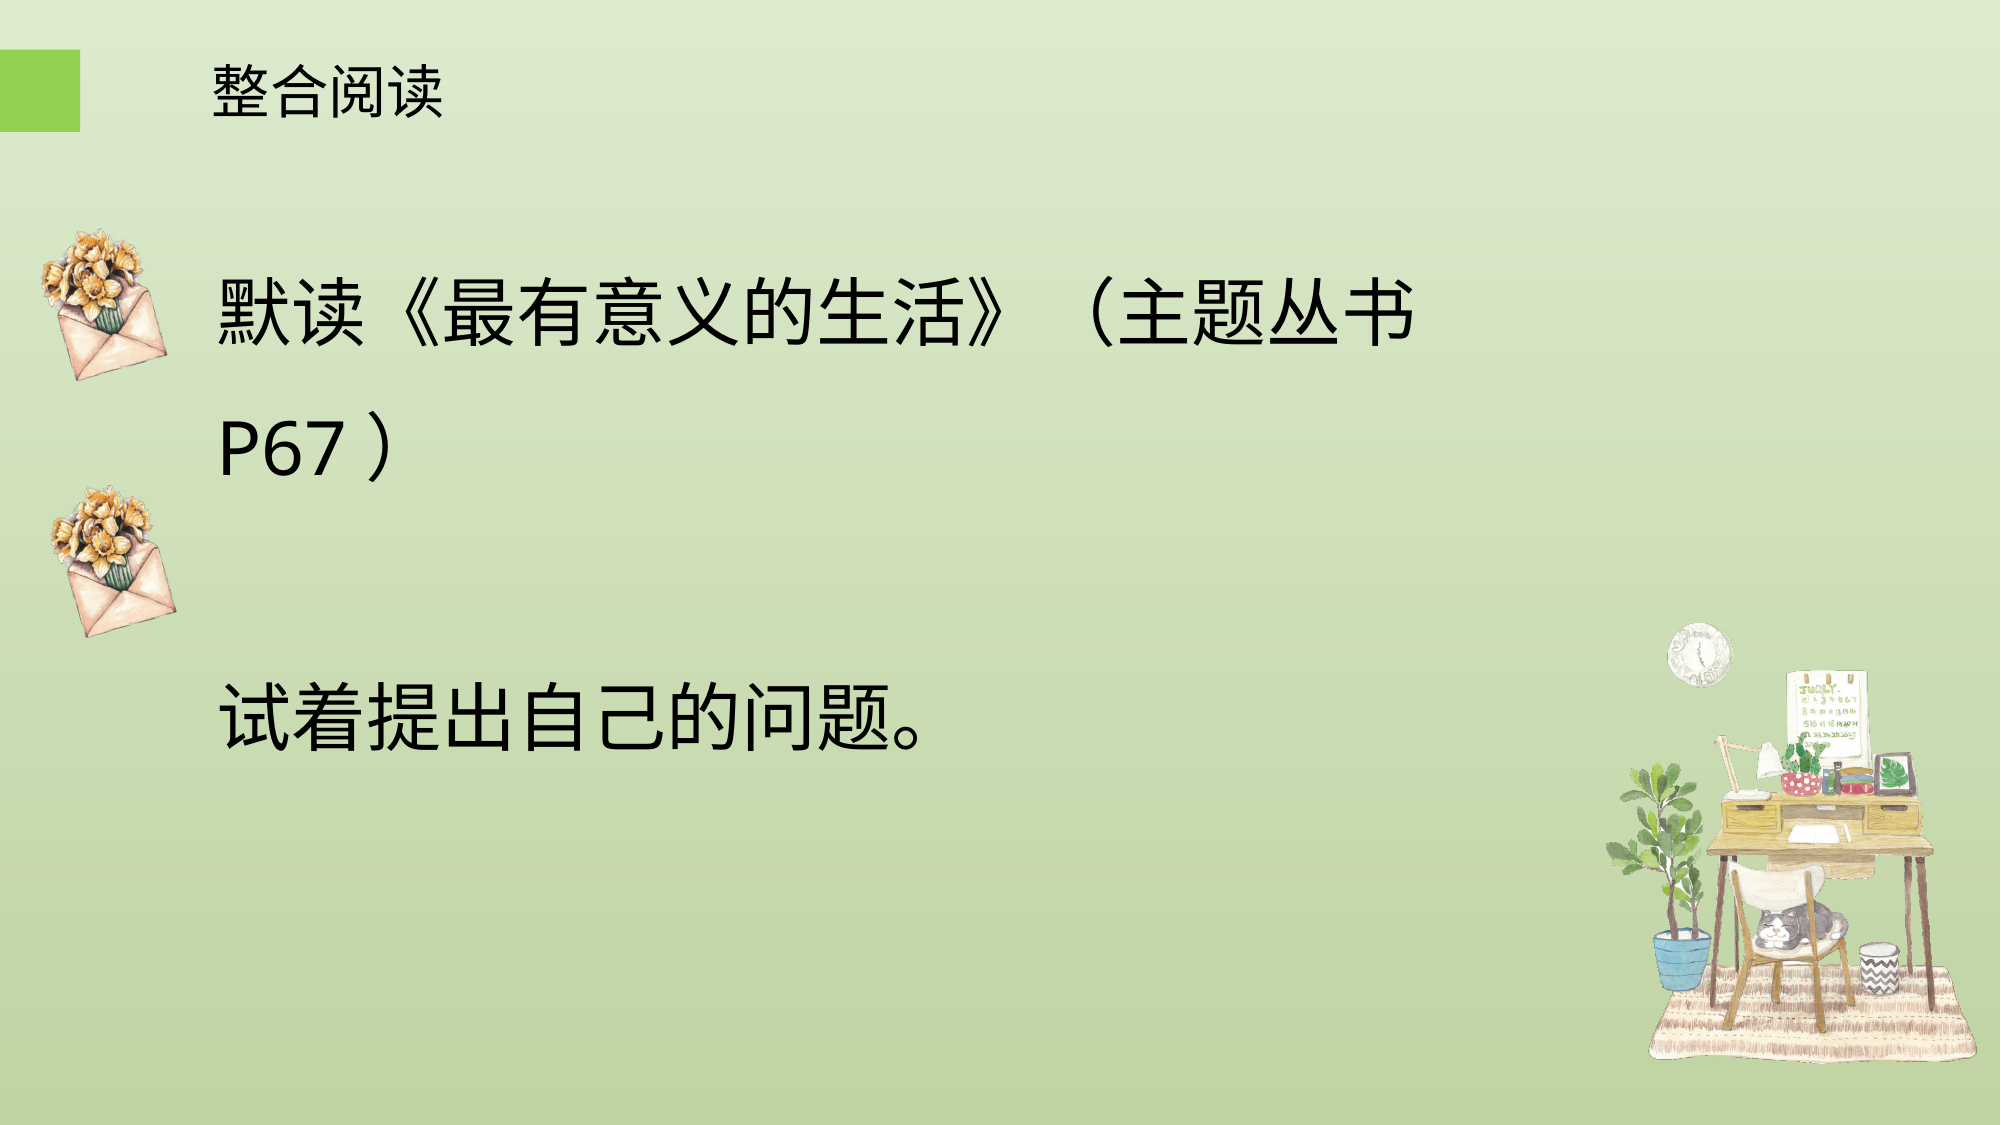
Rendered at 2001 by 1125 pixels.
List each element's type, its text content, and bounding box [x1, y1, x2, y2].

picture [0, 159, 201, 391]
picture [1597, 606, 2000, 1069]
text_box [0, 48, 462, 135]
picture [1, 415, 210, 648]
text_box 默读《最有意义的生活》（主题丛书P67） 试着提出自己的问题。 [201, 213, 1573, 769]
